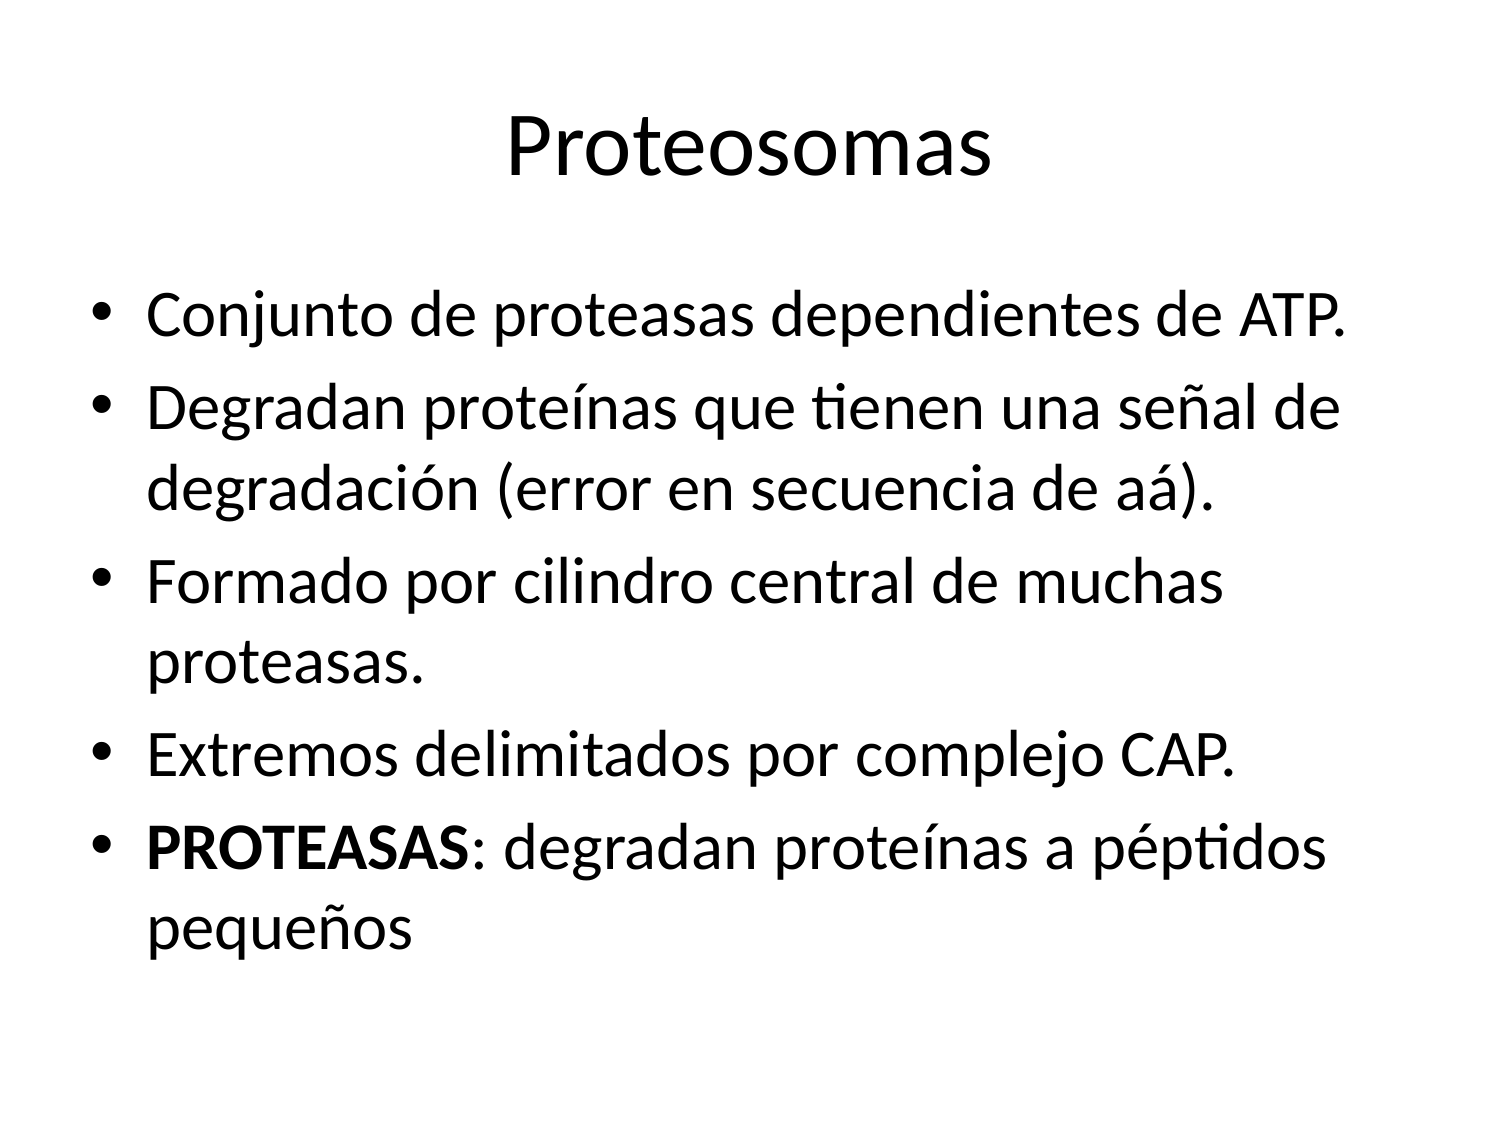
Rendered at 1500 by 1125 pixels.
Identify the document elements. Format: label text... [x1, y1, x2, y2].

list Conjunto de proteasas dependientes de ATP. Degradan proteínas que tienen una señal de degradación (error en secuencia de aá). Formado por cilindro central de muchas proteasas. Extremos delimitados por complejo CAP. PROTEASAS: degradan proteínas a péptidos pequeños [75, 262, 1425, 1005]
title Proteosomas [75, 45, 1425, 233]
